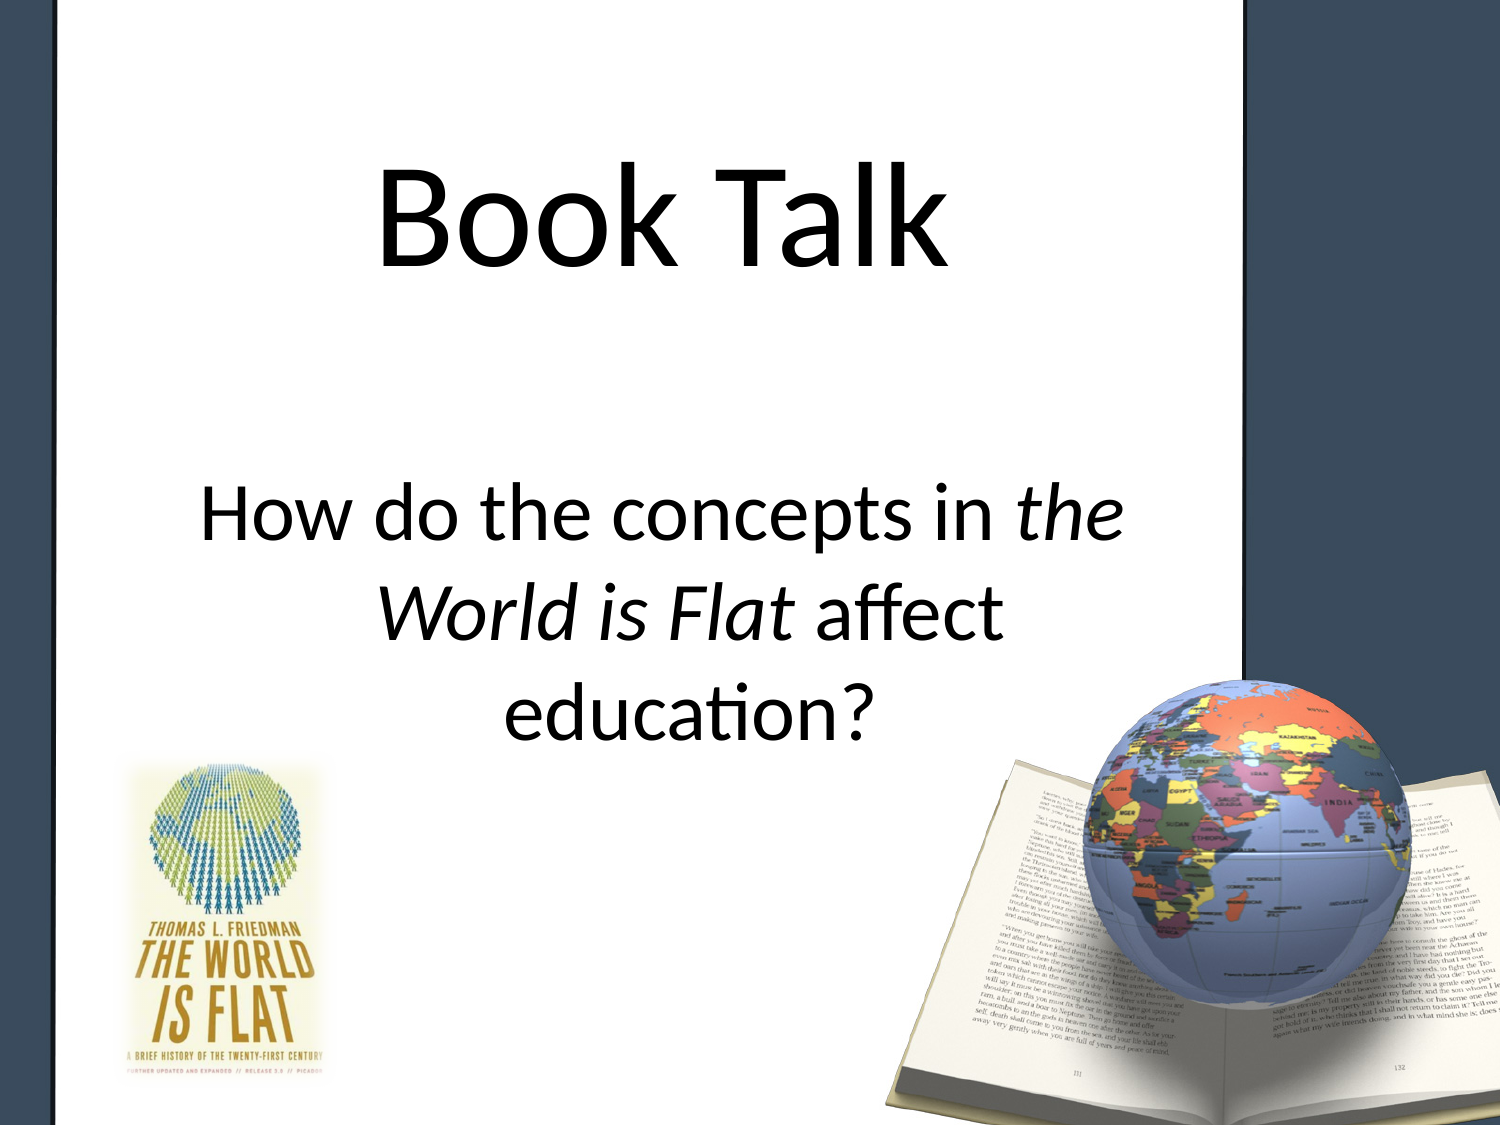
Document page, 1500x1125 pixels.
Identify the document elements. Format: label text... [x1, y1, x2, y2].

list How do the concepts in the World is Flat affect education? [124, 449, 1201, 1001]
picture [0, 0, 1500, 1125]
title Book Talk [124, 137, 1201, 276]
